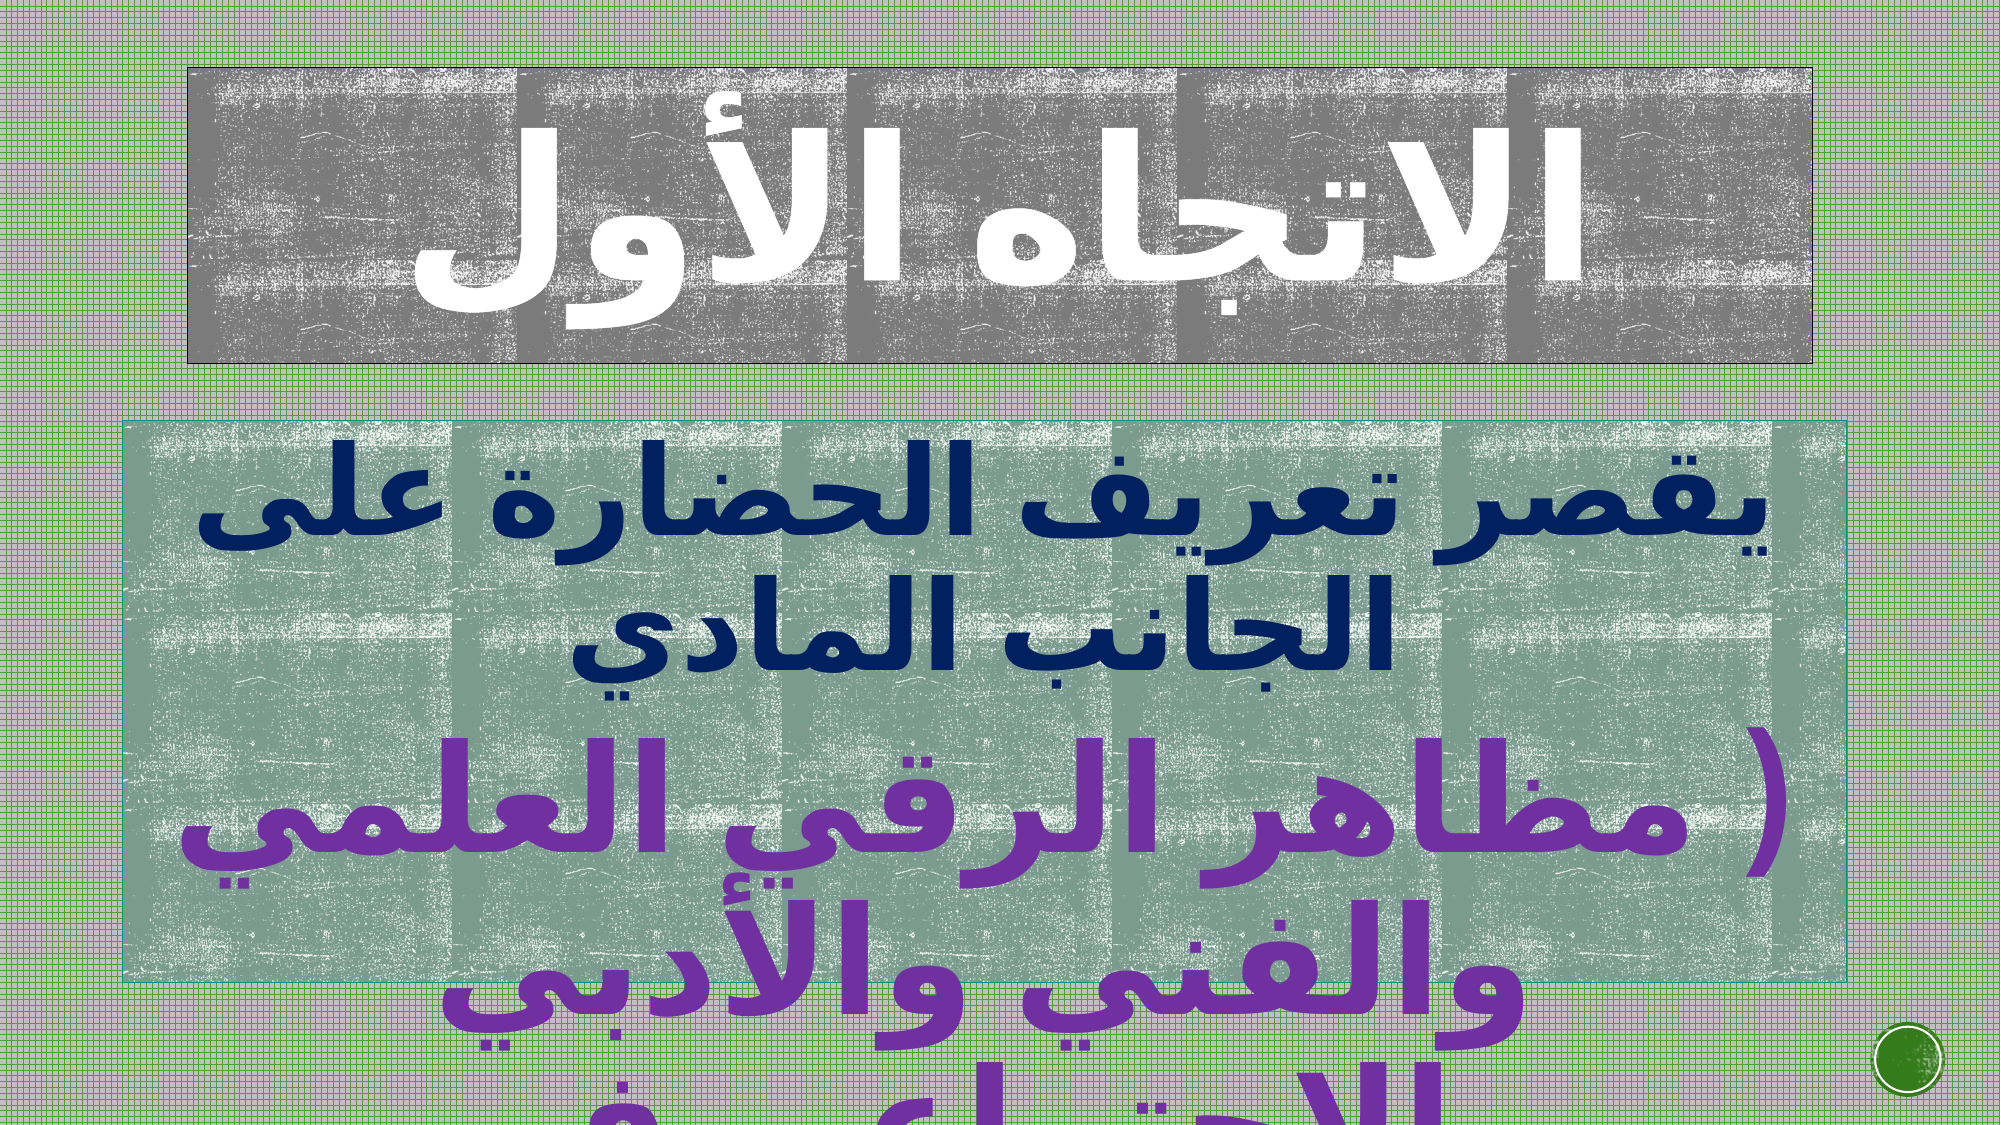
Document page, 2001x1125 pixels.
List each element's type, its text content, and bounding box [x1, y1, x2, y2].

title الاتجاه الأول [187, 67, 1813, 364]
list يقصر تعريف الحضارة على الجانب المادي ( مظاهر الرقي العلمي والفني والأدبي والإجتماعي في الحضر ) [122, 420, 1847, 983]
